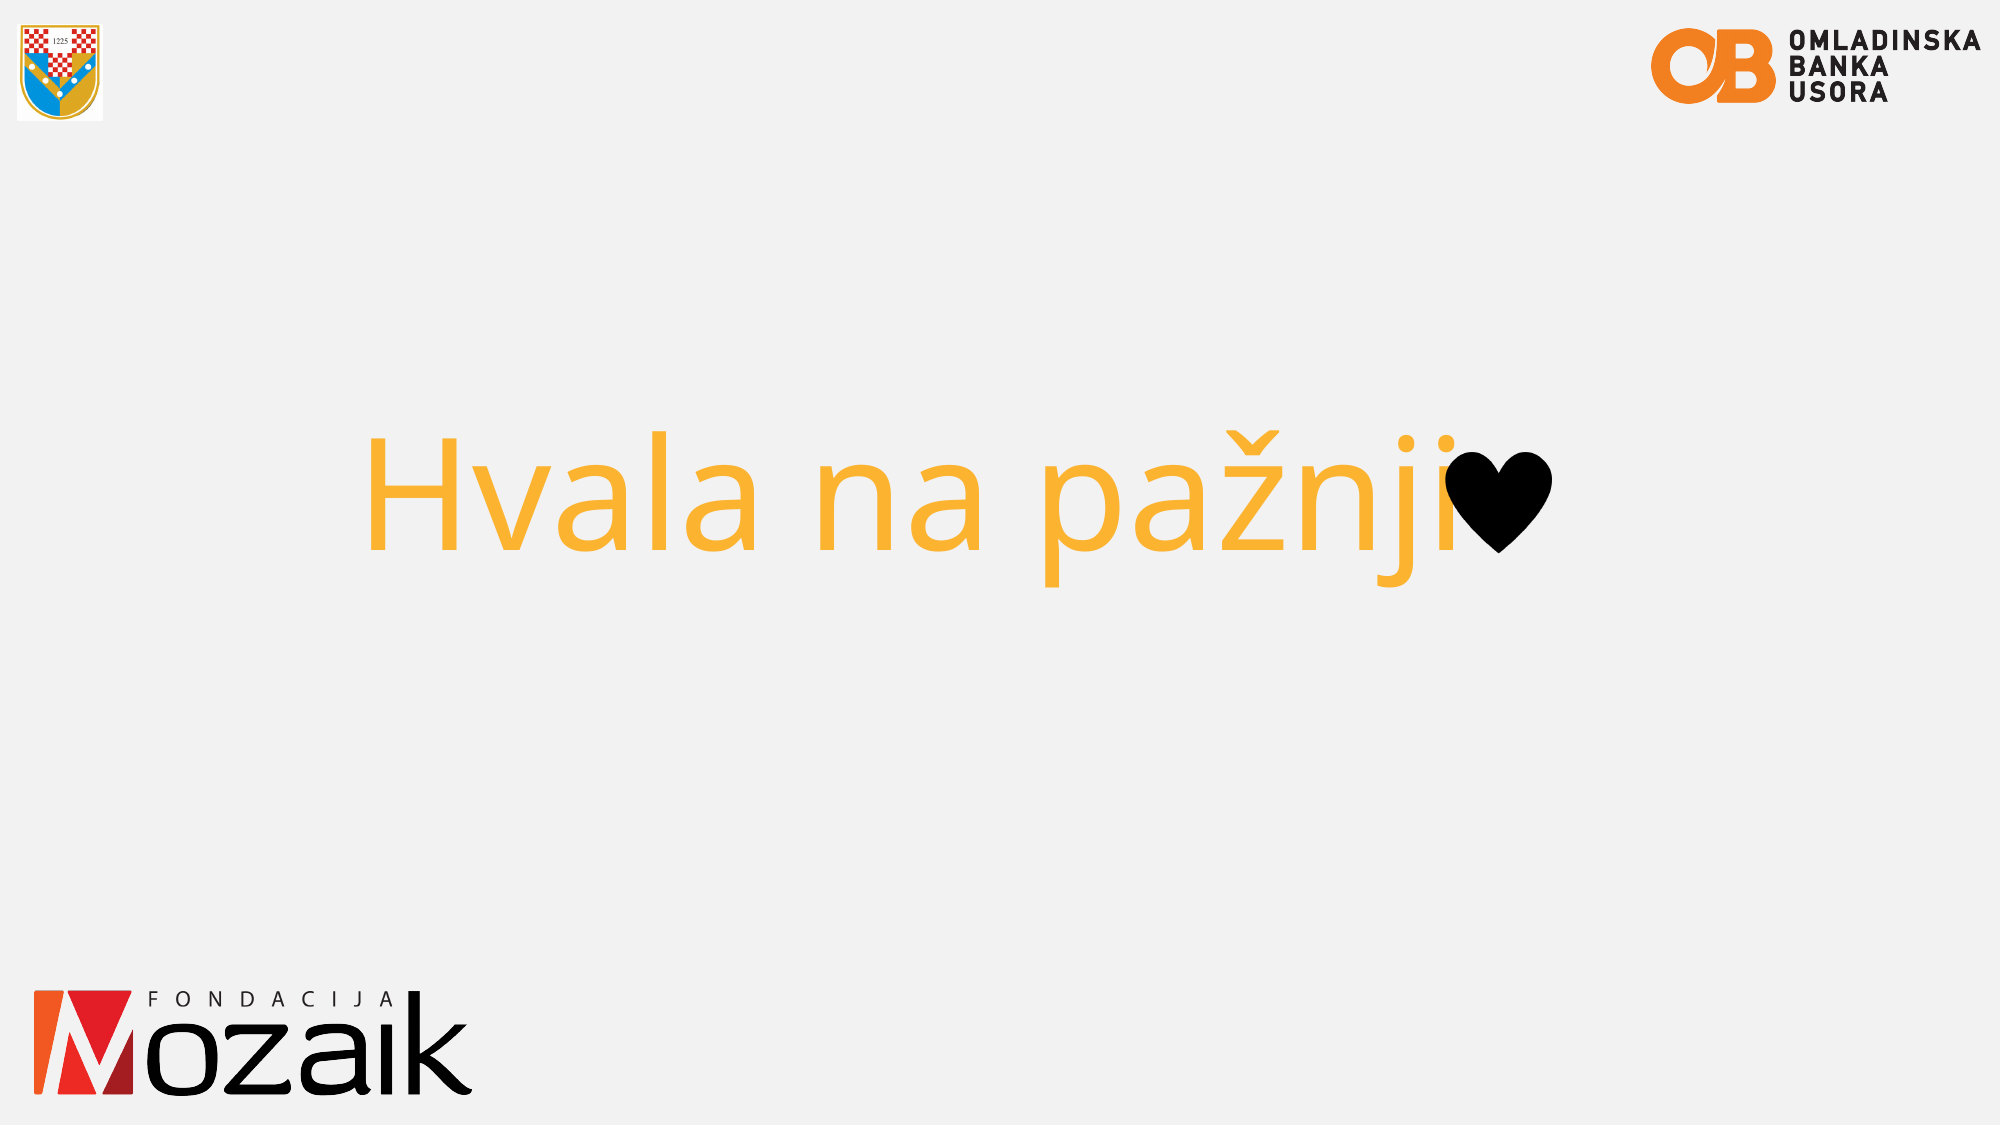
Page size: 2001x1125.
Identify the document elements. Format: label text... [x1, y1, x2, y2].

text_box Hvala na pažnji [341, 386, 1620, 589]
picture [34, 981, 472, 1096]
picture [1651, 28, 1981, 104]
picture [17, 24, 103, 121]
picture [1423, 427, 1574, 578]
